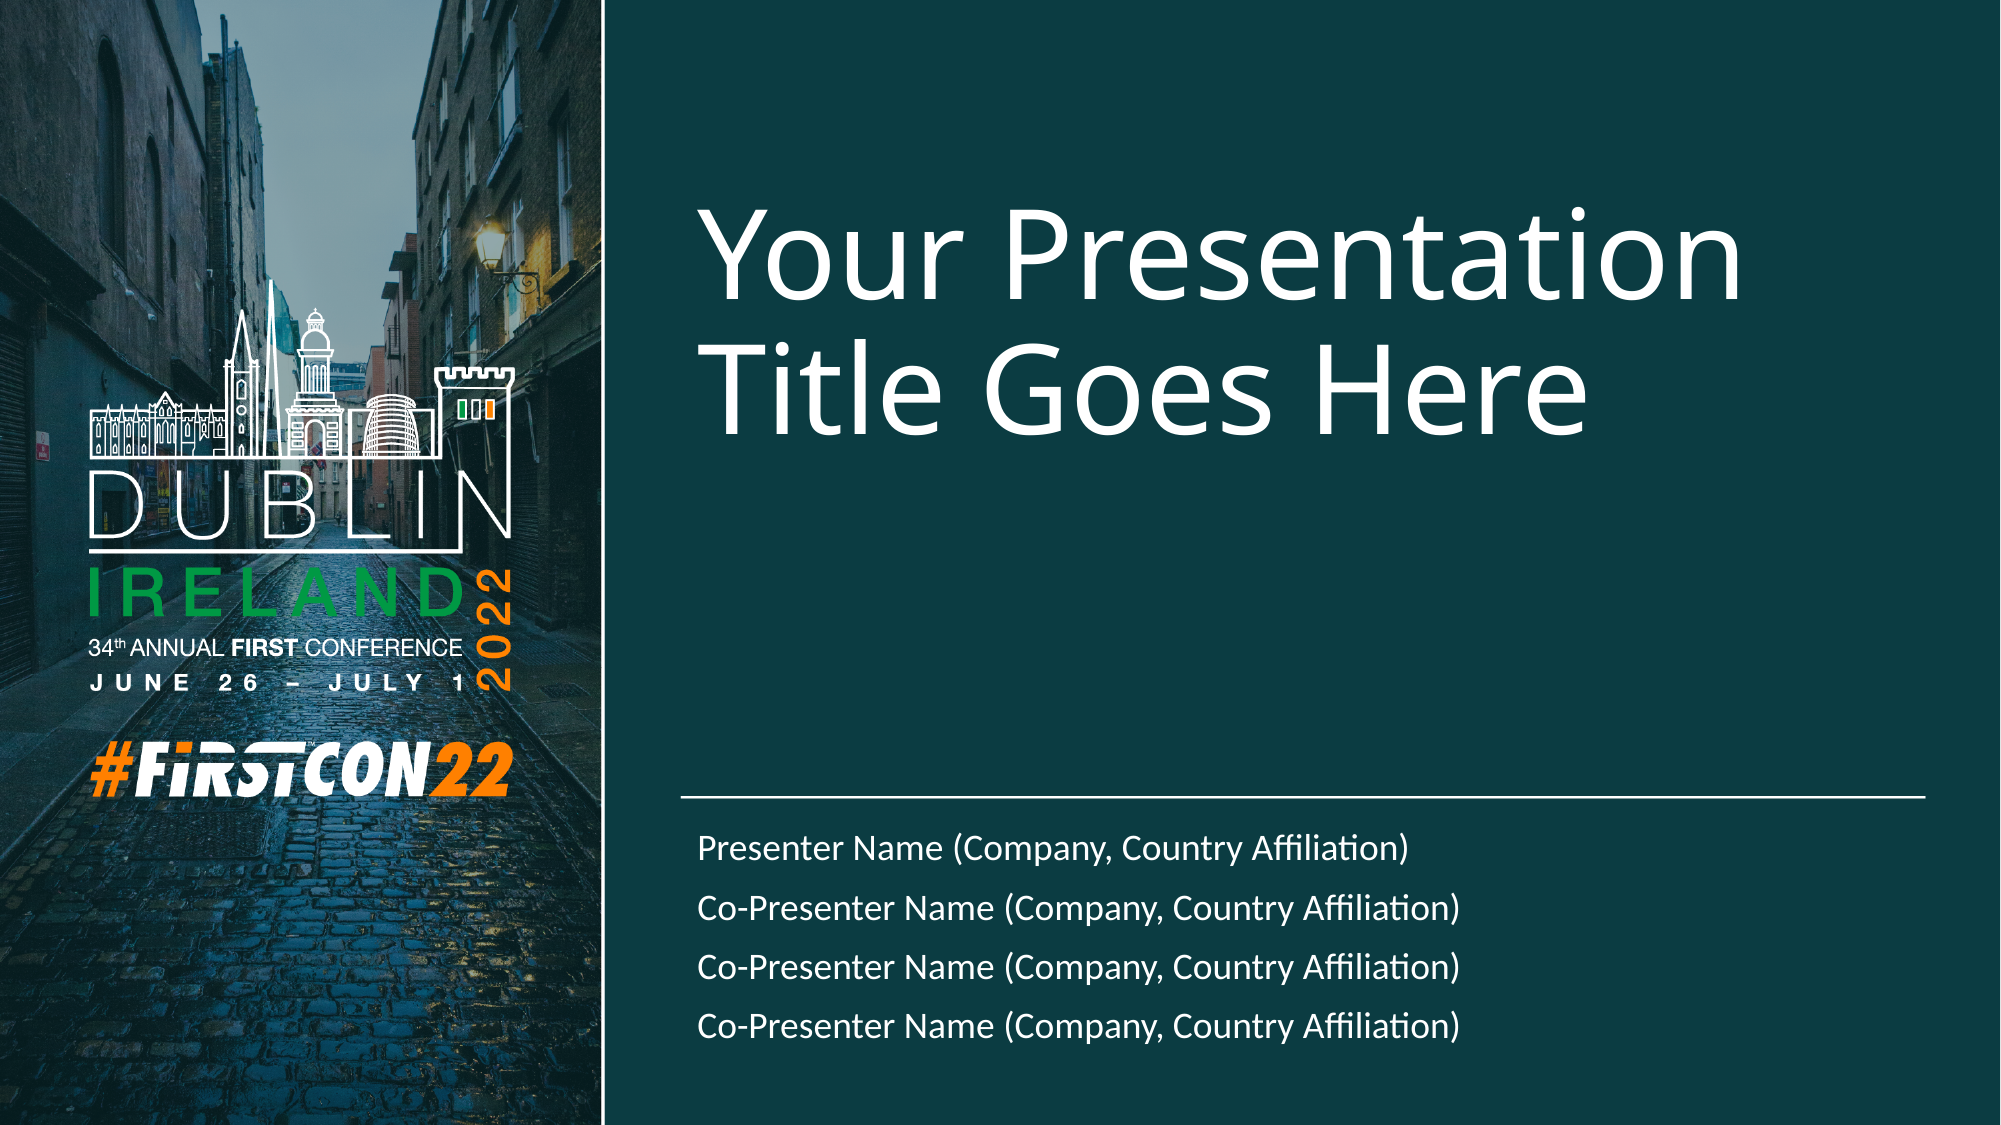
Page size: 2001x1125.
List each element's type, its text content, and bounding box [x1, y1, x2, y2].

subtitle Presenter Name (Company, Country Affiliation) Co-Presenter Name (Company, Country Affiliation) Co-Presenter Name (Company, Country Affiliation) Co-Presenter Name (Company, Country Affiliation) [682, 820, 1925, 1055]
title Your Presentation Title Goes Here [682, 184, 1925, 769]
picture [0, 0, 2001, 1125]
